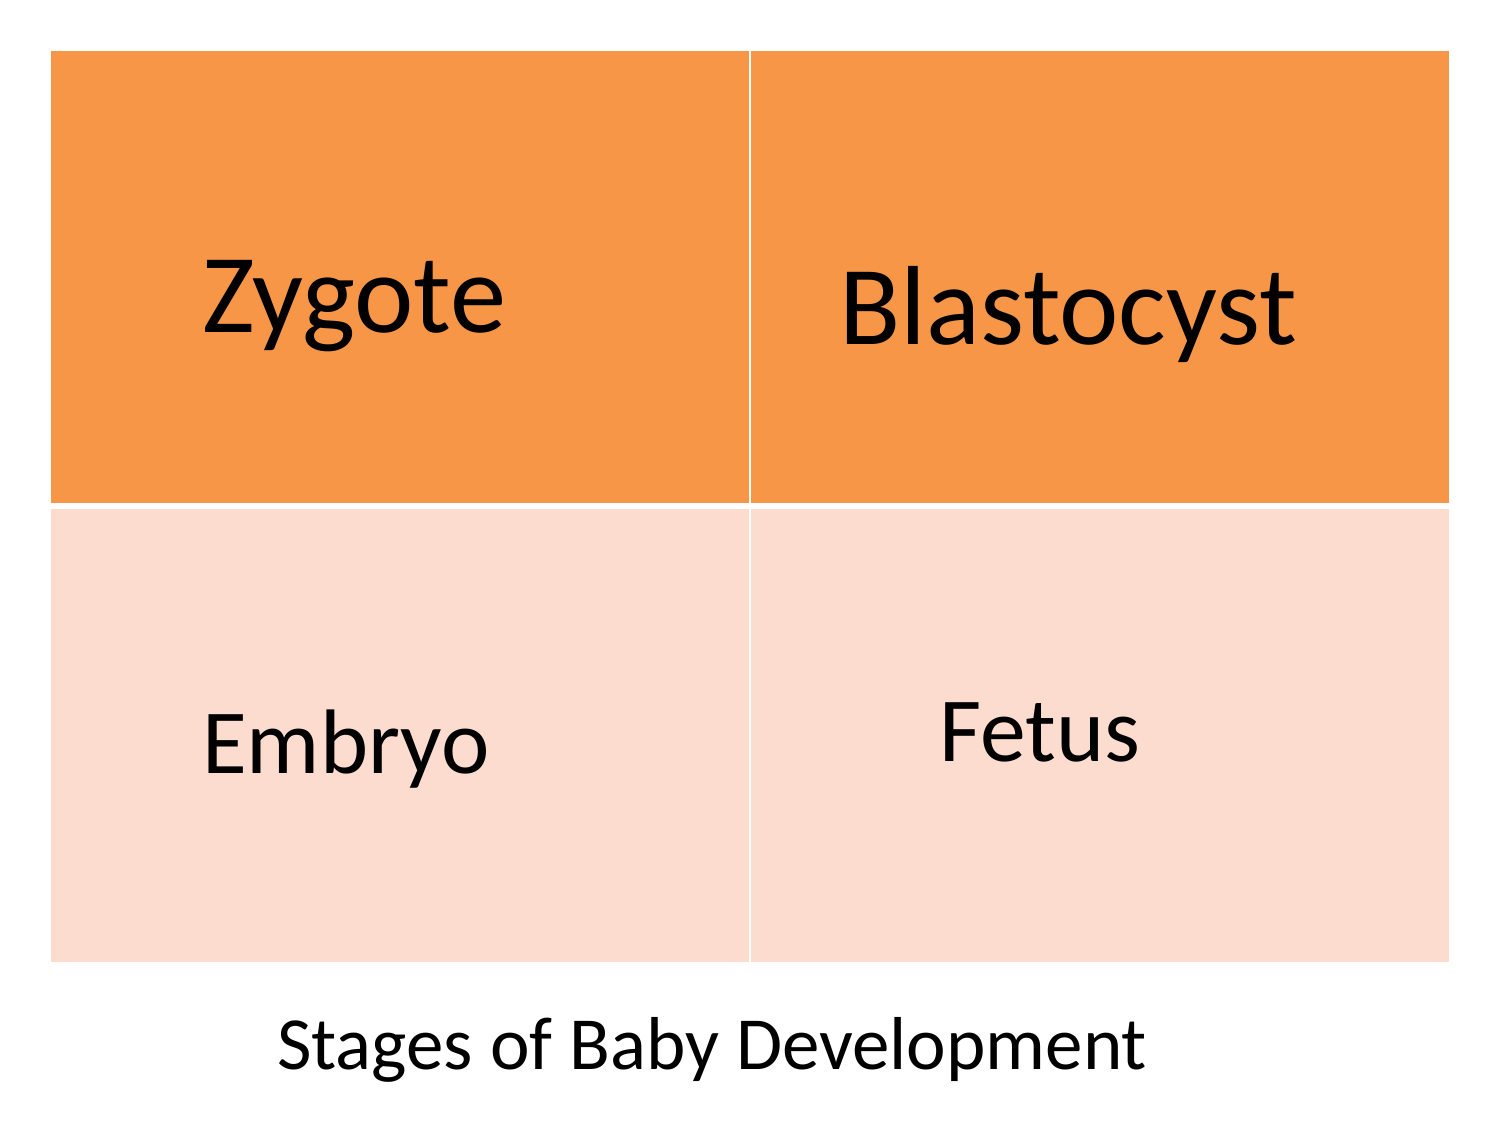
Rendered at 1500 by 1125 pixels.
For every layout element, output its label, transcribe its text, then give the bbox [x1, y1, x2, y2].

table_header [751, 51, 1449, 503]
text_box Embryo [187, 674, 750, 800]
text_box Fetus [924, 662, 1500, 788]
table_header [51, 51, 749, 503]
table_cell [751, 509, 1449, 962]
text_box Zygote [187, 212, 750, 363]
table_cell [51, 509, 749, 962]
text_box Stages of Baby Development [112, 987, 1313, 1093]
text_box Blastocyst [825, 224, 1388, 375]
